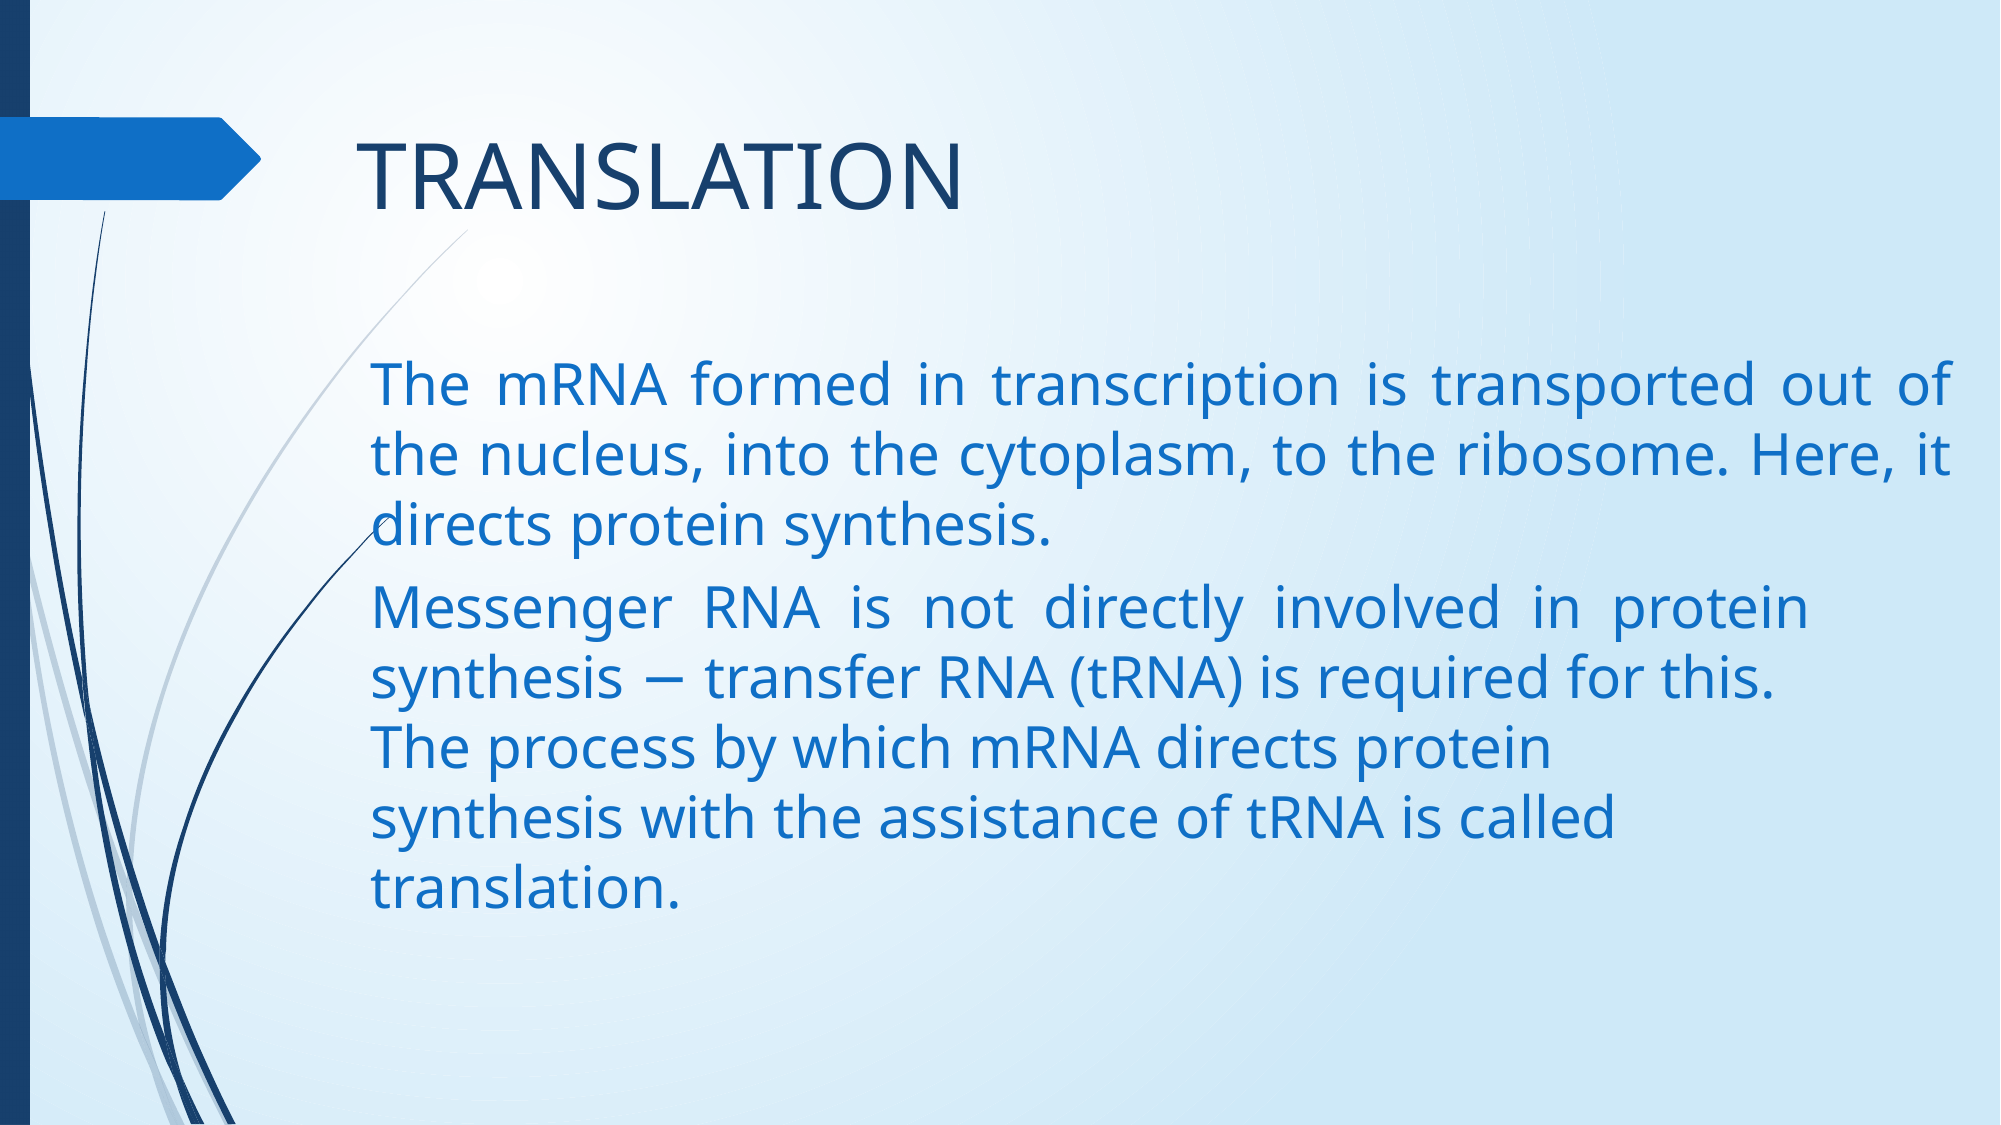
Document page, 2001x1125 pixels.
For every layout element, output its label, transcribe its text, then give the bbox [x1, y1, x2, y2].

text_box Messenger RNA is not directly involved in protein synthesis − transfer RNA (tRNA) is required for this. The process by which mRNA directs protein synthesis with the assistance of tRNA is called translation. [355, 562, 1826, 928]
text_box TRANSLATION [342, 110, 1162, 236]
text_box The mRNA formed in transcription is transported out of the nucleus, into the cytoplasm, to the ribosome. Here, it directs protein synthesis. [355, 339, 1967, 565]
